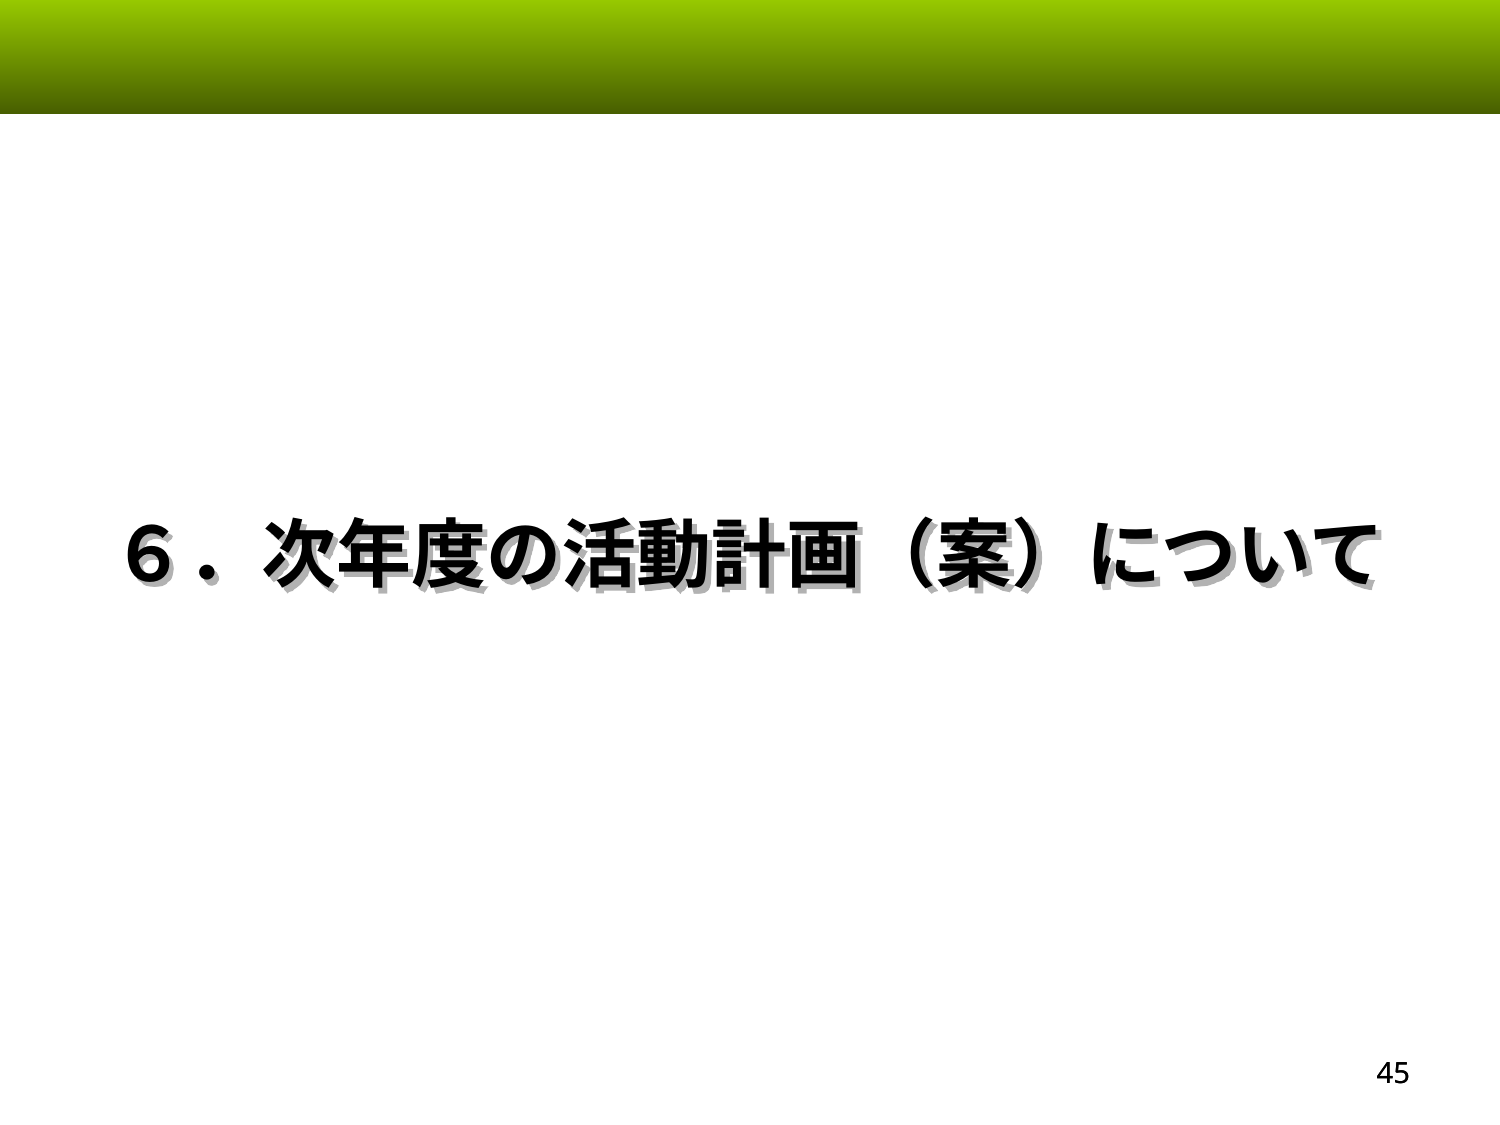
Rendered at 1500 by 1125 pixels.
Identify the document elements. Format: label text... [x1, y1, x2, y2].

text_box ６．次年度の活動計画（案）について [12, 433, 1484, 670]
text_box 44 [1074, 1046, 1425, 1103]
